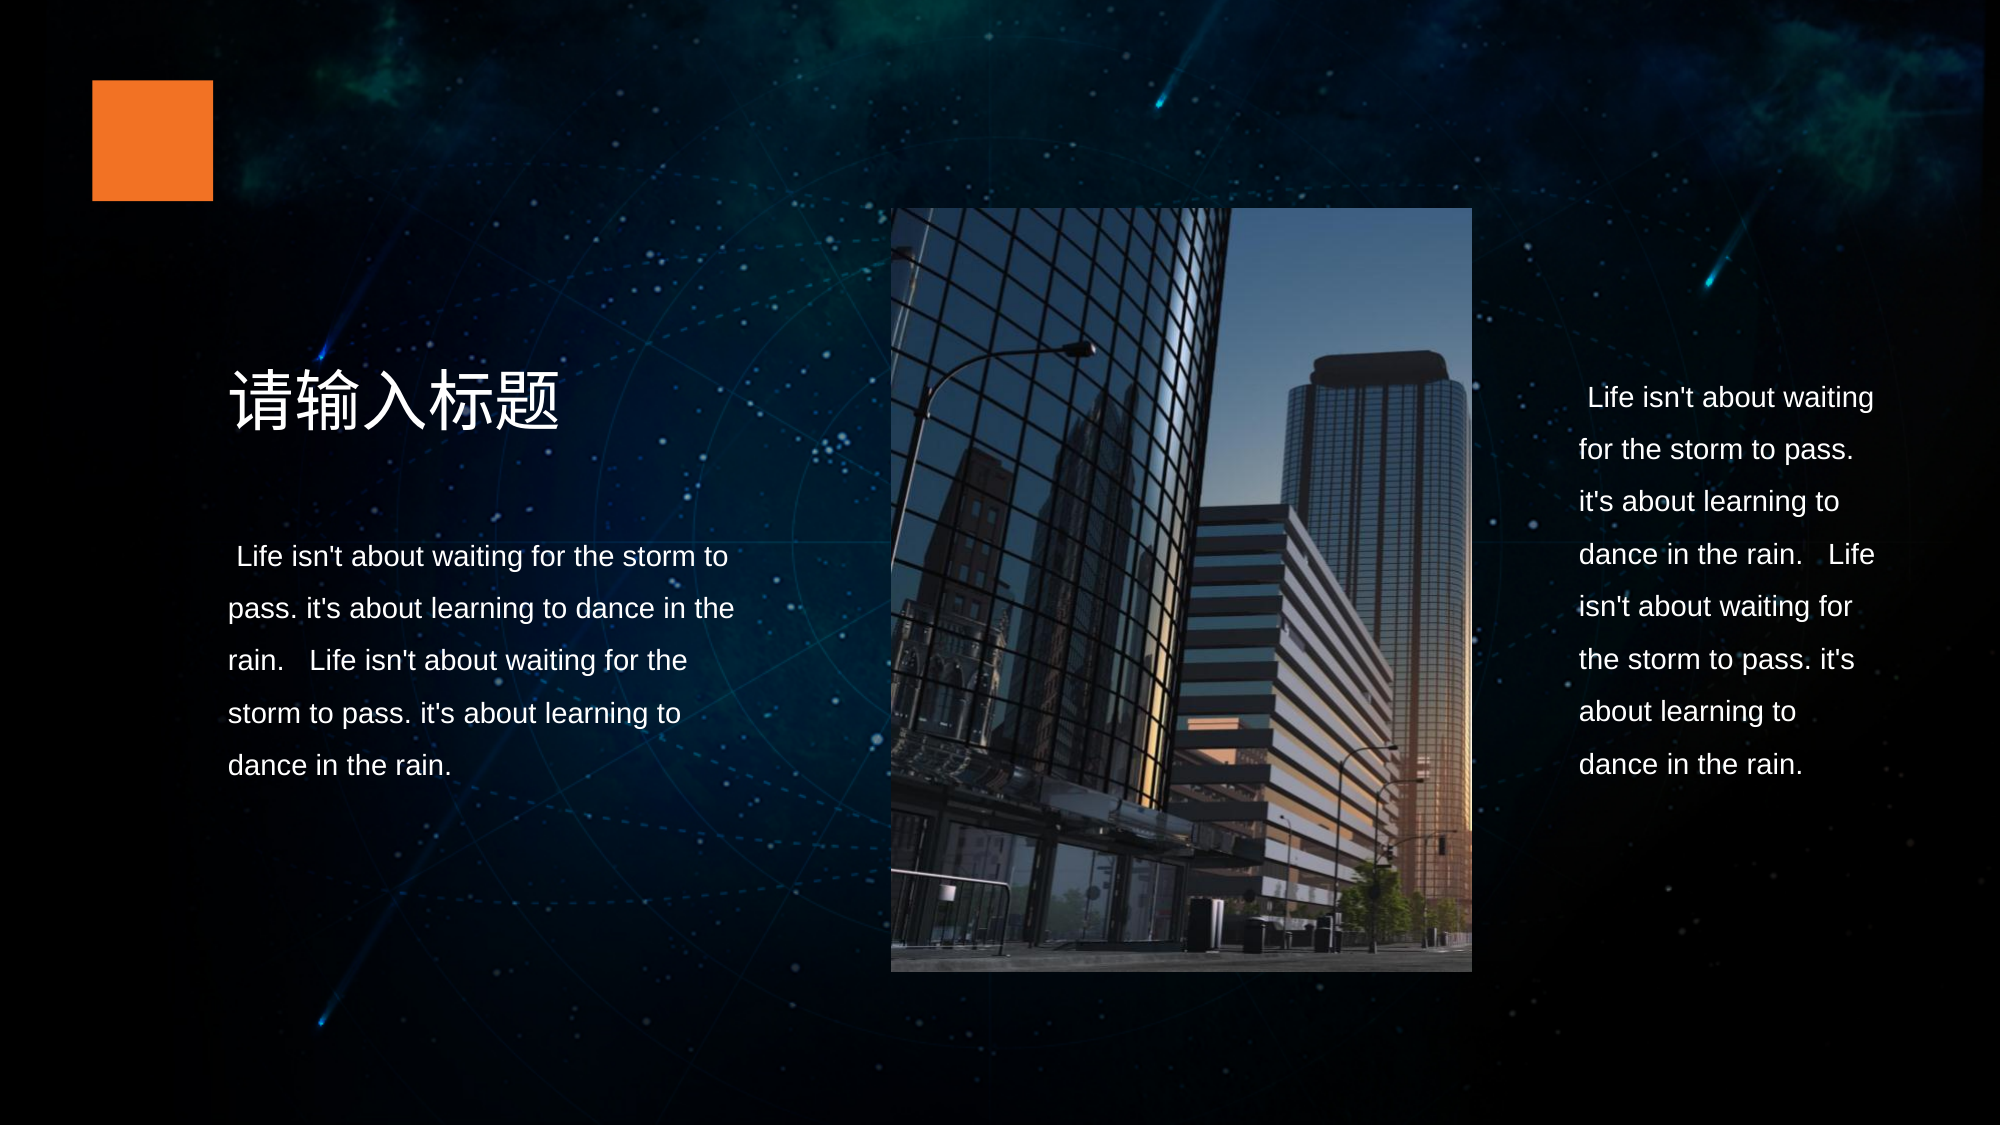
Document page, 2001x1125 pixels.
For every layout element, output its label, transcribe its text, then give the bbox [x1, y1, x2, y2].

text_box [92, 80, 214, 202]
text_box 请输入标题 [213, 351, 577, 447]
text_box Life isn't about waiting for the storm to pass. it's about learning to dance in the rain. Life isn't about waiting for the storm to pass. it's about learning to dance in the rain. [1564, 352, 1898, 788]
text_box Life isn't about waiting for the storm to pass. it's about learning to dance in the rain. Life isn't about waiting for the storm to pass. it's about learning to dance in the rain. [213, 512, 784, 789]
picture [0, 0, 2000, 1125]
